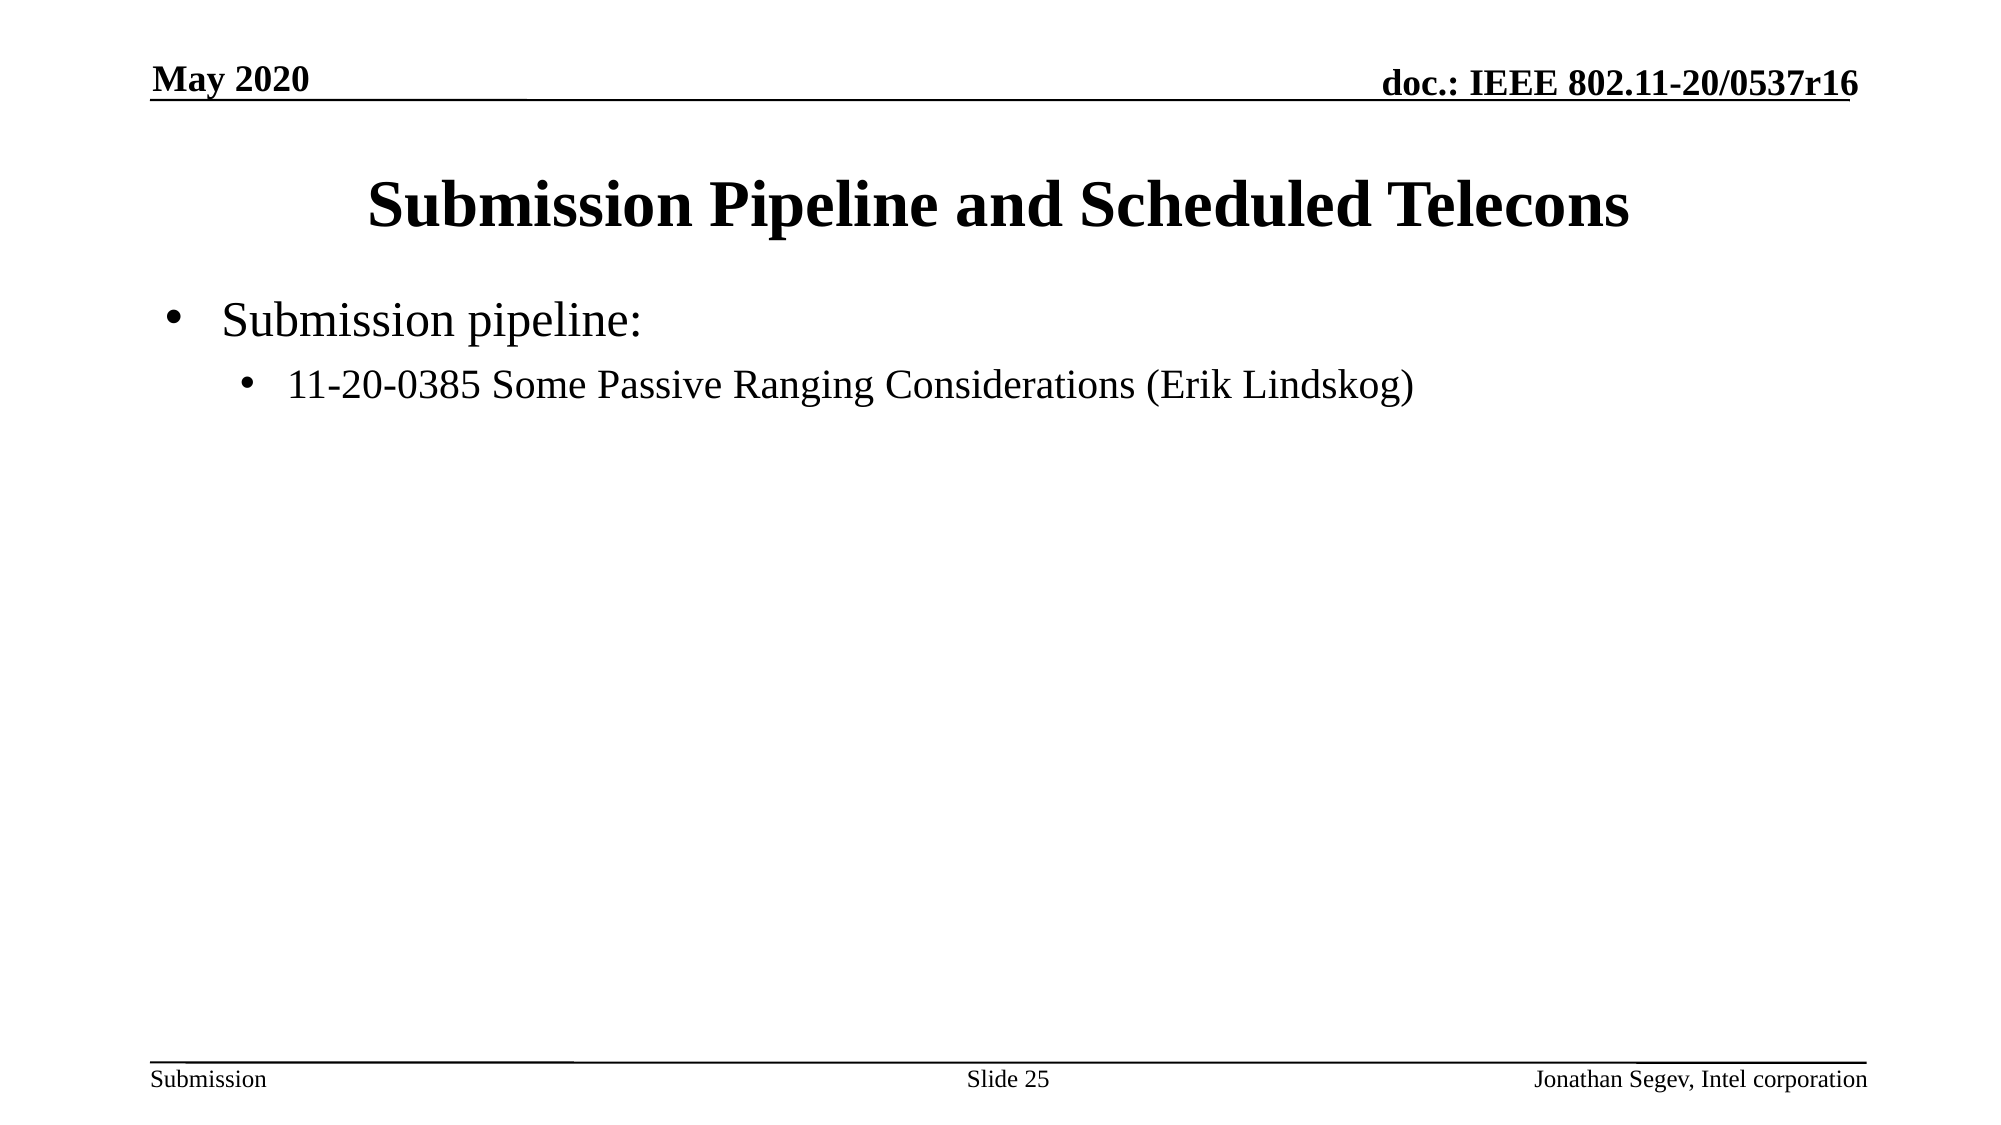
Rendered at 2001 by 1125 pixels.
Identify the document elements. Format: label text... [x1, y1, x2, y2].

slide_number Slide 25 [950, 1061, 1067, 1123]
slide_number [152, 54, 563, 100]
list Submission pipeline: 11-20-0385 Some Passive Ranging Considerations (Erik Lindskog) [149, 278, 1850, 670]
footer Jonathan Segev, Intel corporation [1171, 1061, 1869, 1093]
title Submission Pipeline and Scheduled Telecons [149, 112, 1850, 278]
